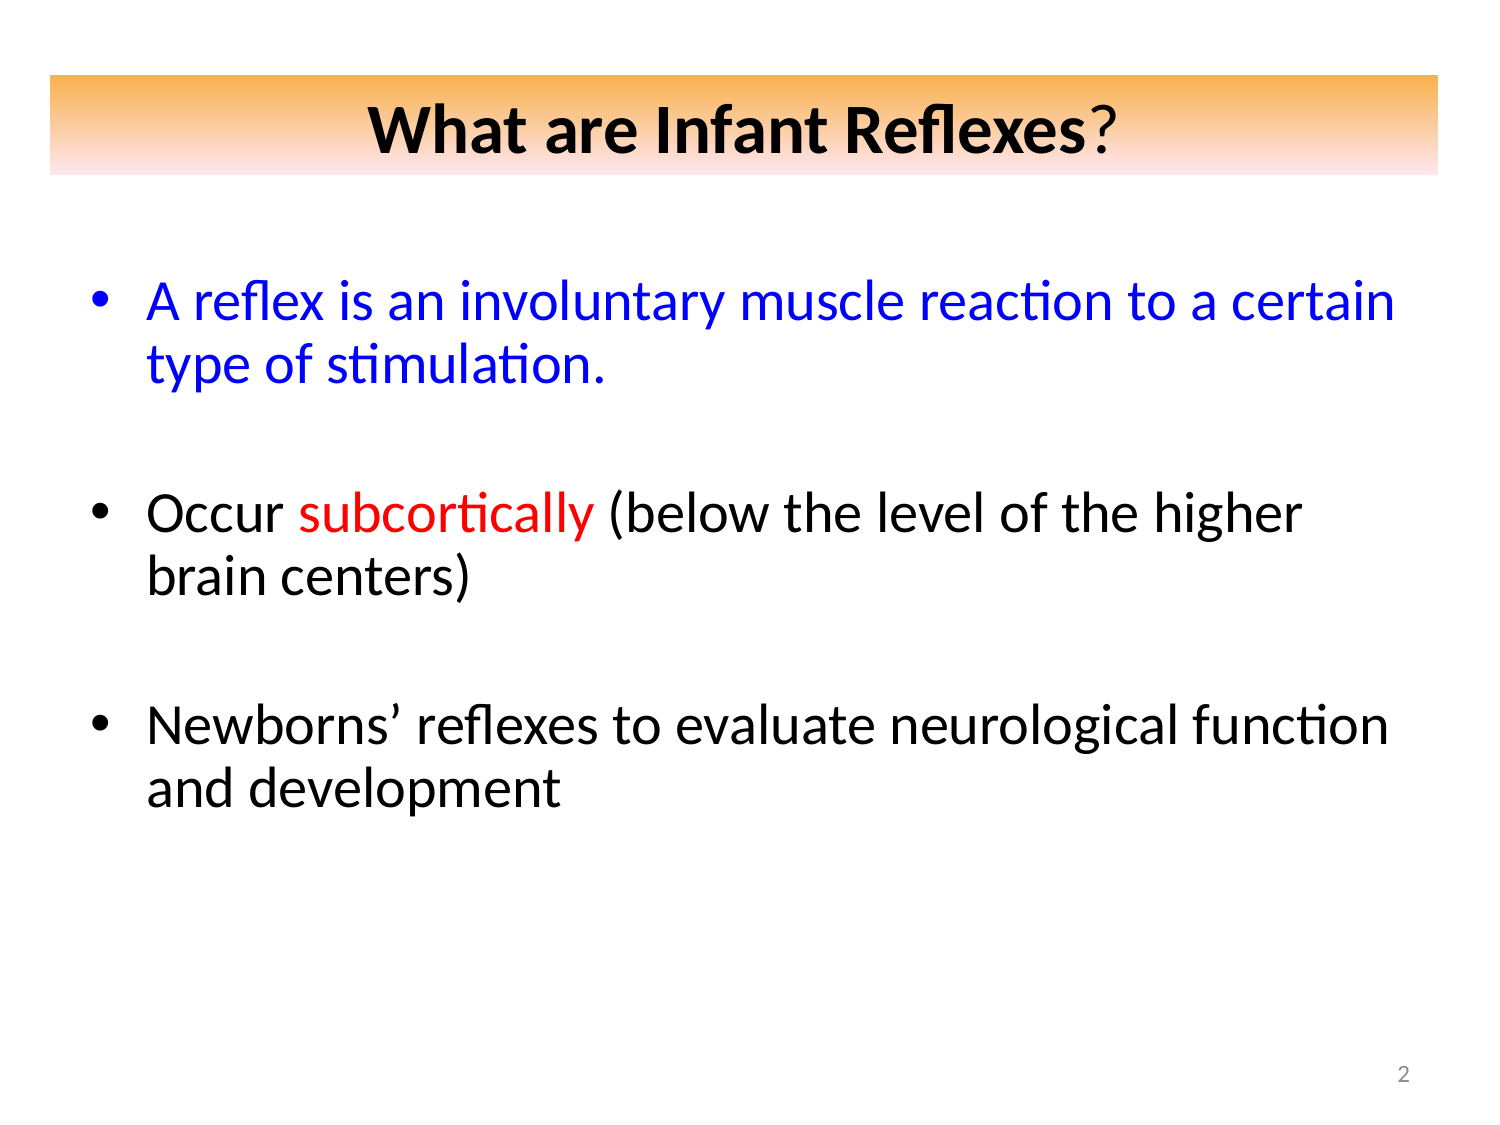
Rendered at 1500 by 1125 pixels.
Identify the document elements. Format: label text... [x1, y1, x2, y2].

title What are Infant Reflexes? [50, 75, 1438, 175]
list A reflex is an involuntary muscle reaction to a certain type of stimulation. Occur subcortically (below the level of the higher brain centers) Newborns’ reflexes to evaluate neurological function and development [75, 262, 1425, 1005]
slide_number 2 [1074, 1042, 1425, 1103]
